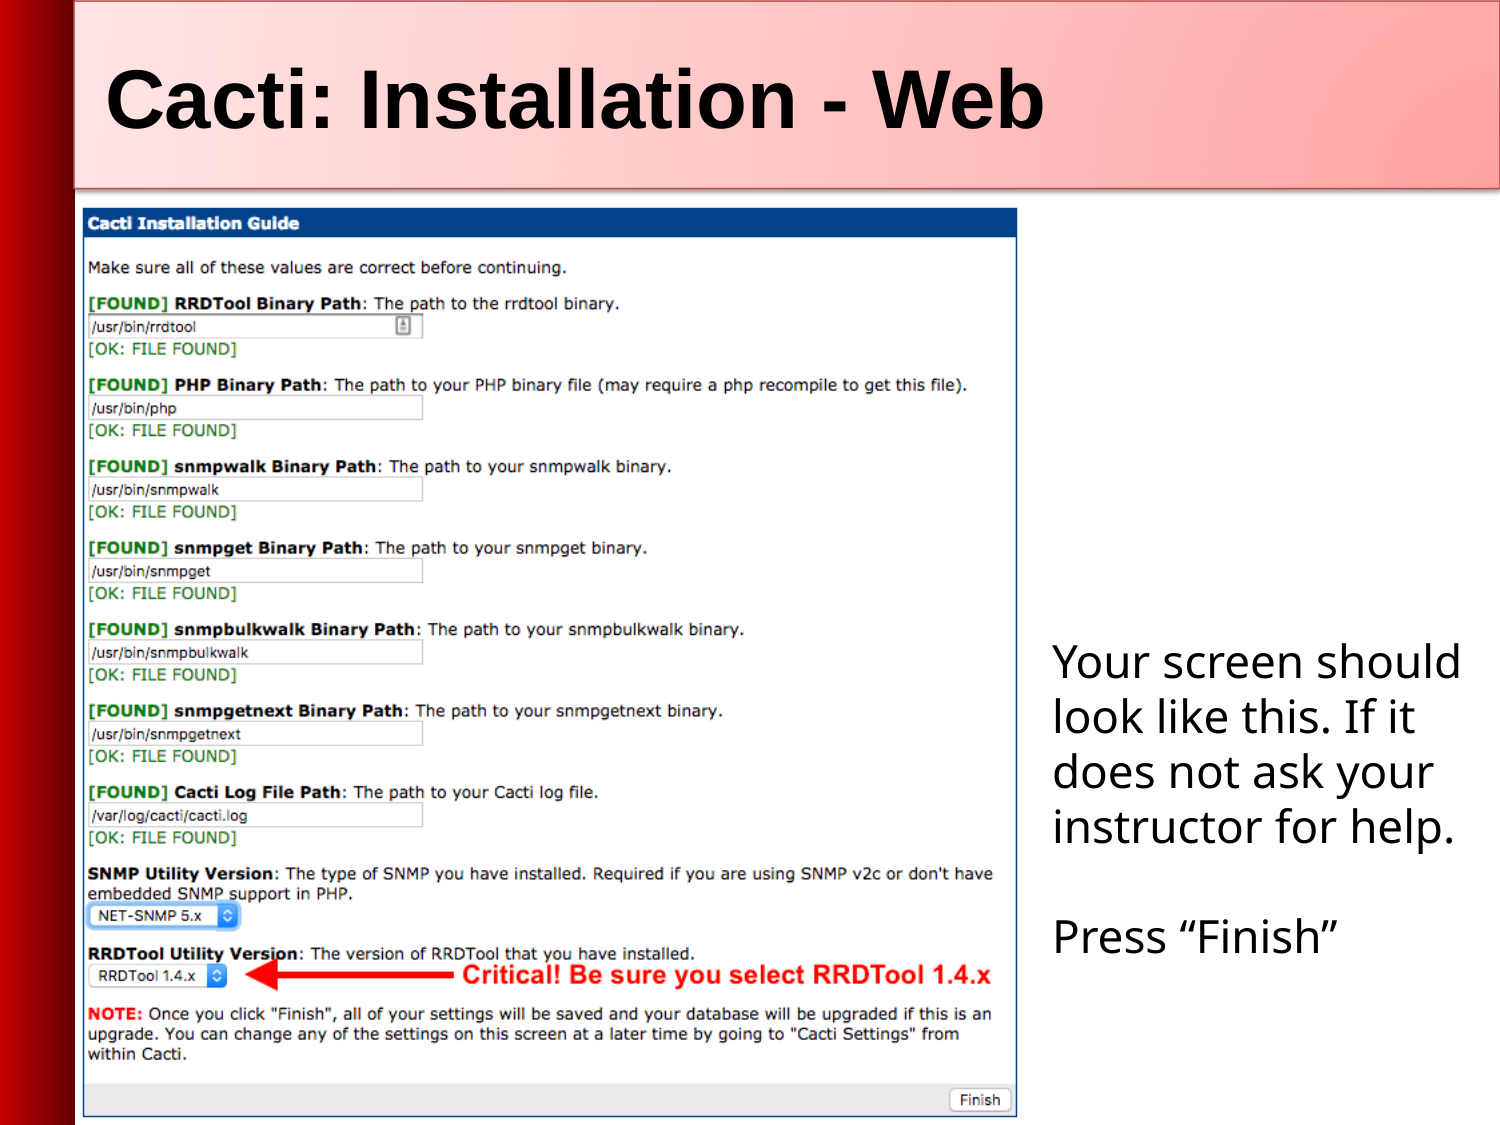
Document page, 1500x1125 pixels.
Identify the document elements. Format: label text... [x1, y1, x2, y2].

picture [74, 200, 1024, 1121]
text_box Your screen should look like this. If it does not ask your instructor for help. Press “Finish” [1037, 624, 1480, 1100]
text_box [65, 0, 1500, 201]
